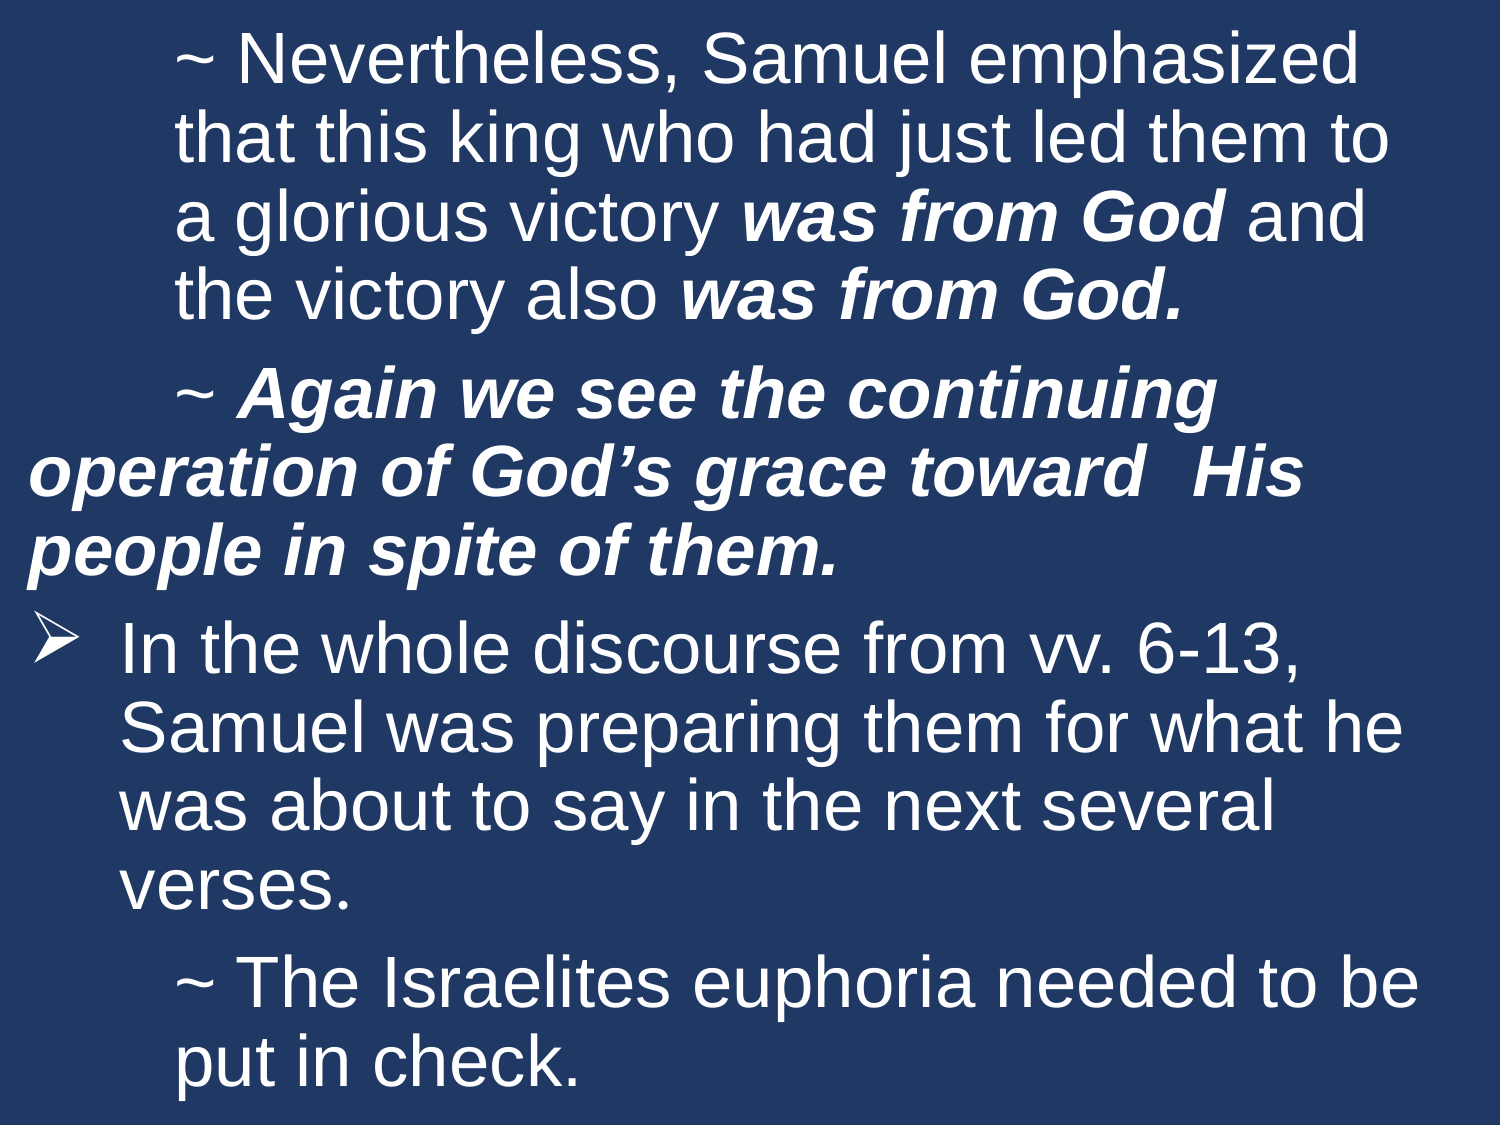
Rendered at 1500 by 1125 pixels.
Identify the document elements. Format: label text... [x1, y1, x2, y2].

subtitle ~ Nevertheless, Samuel emphasized that this king who had just led them to a glorious victory was from God and the victory also was from God. ~ Again we see the continuing operation of God’s grace toward His people in spite of them. In the whole discourse from vv. 6-13, Samuel was preparing them for what he was about to say in the next several verses. ~ The Israelites euphoria needed to be put in check. [13, 13, 1484, 1114]
